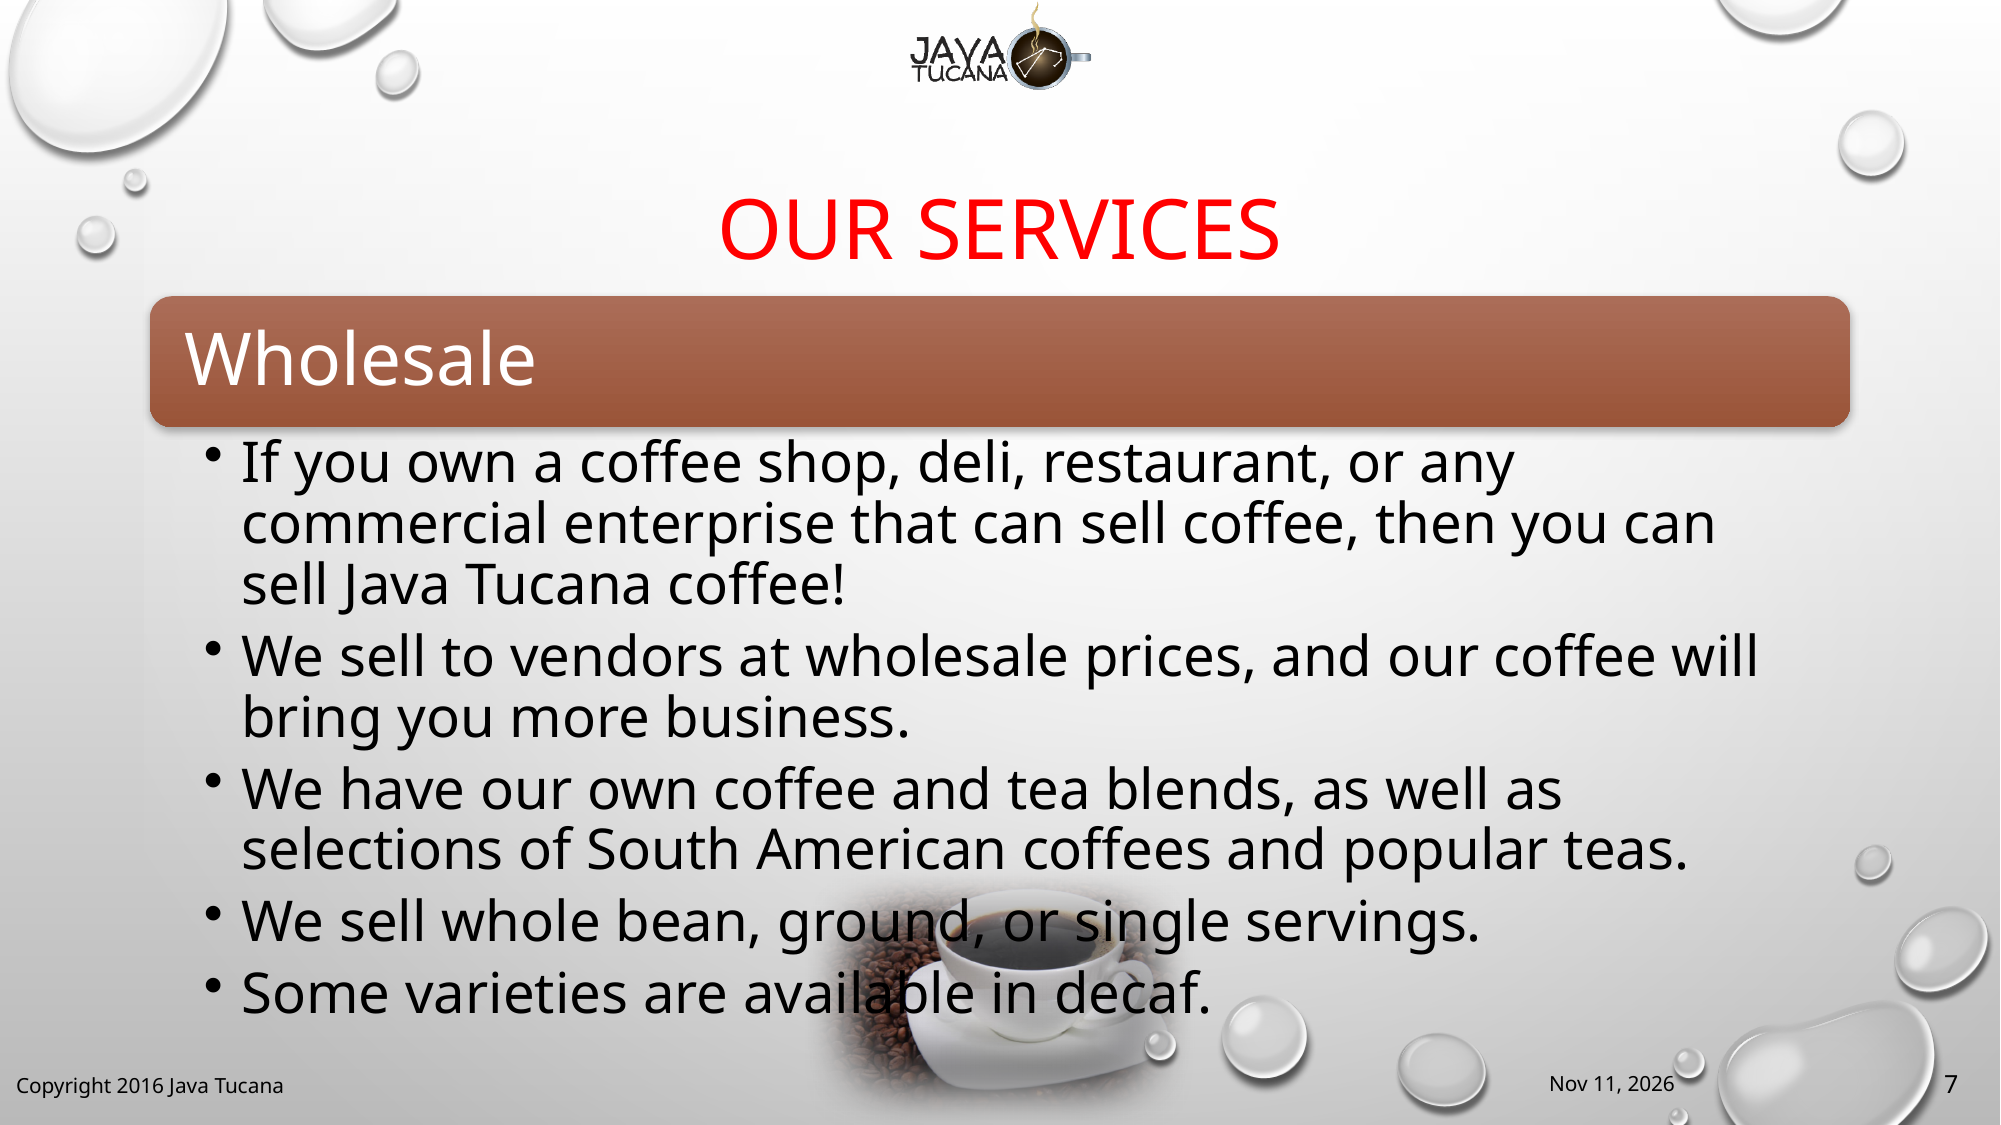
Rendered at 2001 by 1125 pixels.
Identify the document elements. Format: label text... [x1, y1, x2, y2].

slide_number 5-May-16 [1239, 1055, 1690, 1116]
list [149, 284, 1851, 951]
picture [0, 0, 2001, 1125]
footer Copyright 2016 Java Tucana [1, 1055, 1096, 1116]
slide_number 7 [1848, 1055, 1974, 1116]
title Our Services [149, 101, 1851, 284]
